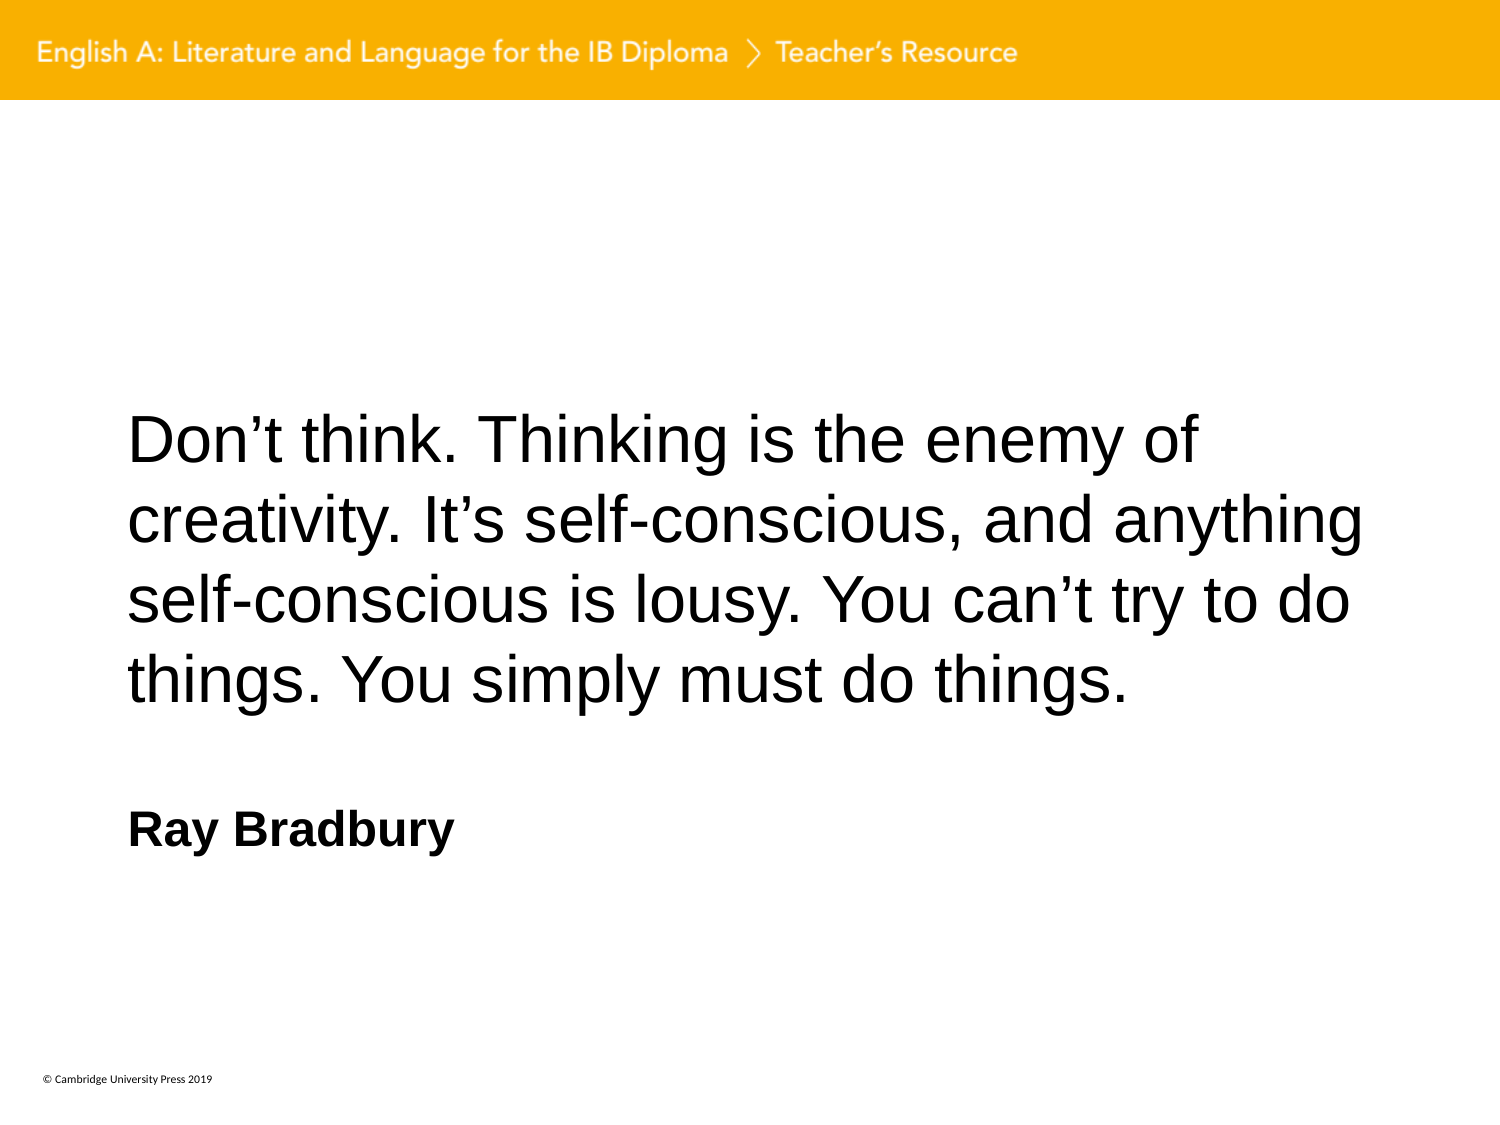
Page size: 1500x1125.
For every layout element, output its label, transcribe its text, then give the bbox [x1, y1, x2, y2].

title Don’t think. Thinking is the enemy of creativity. It’s self-conscious, and anything self-conscious is lousy. You can’t try to do things. You simply must do things. Ray Bradbury [112, 222, 1388, 1022]
subtitle © Cambridge University Press 2019 [27, 1063, 1388, 1093]
picture [0, 0, 1500, 101]
